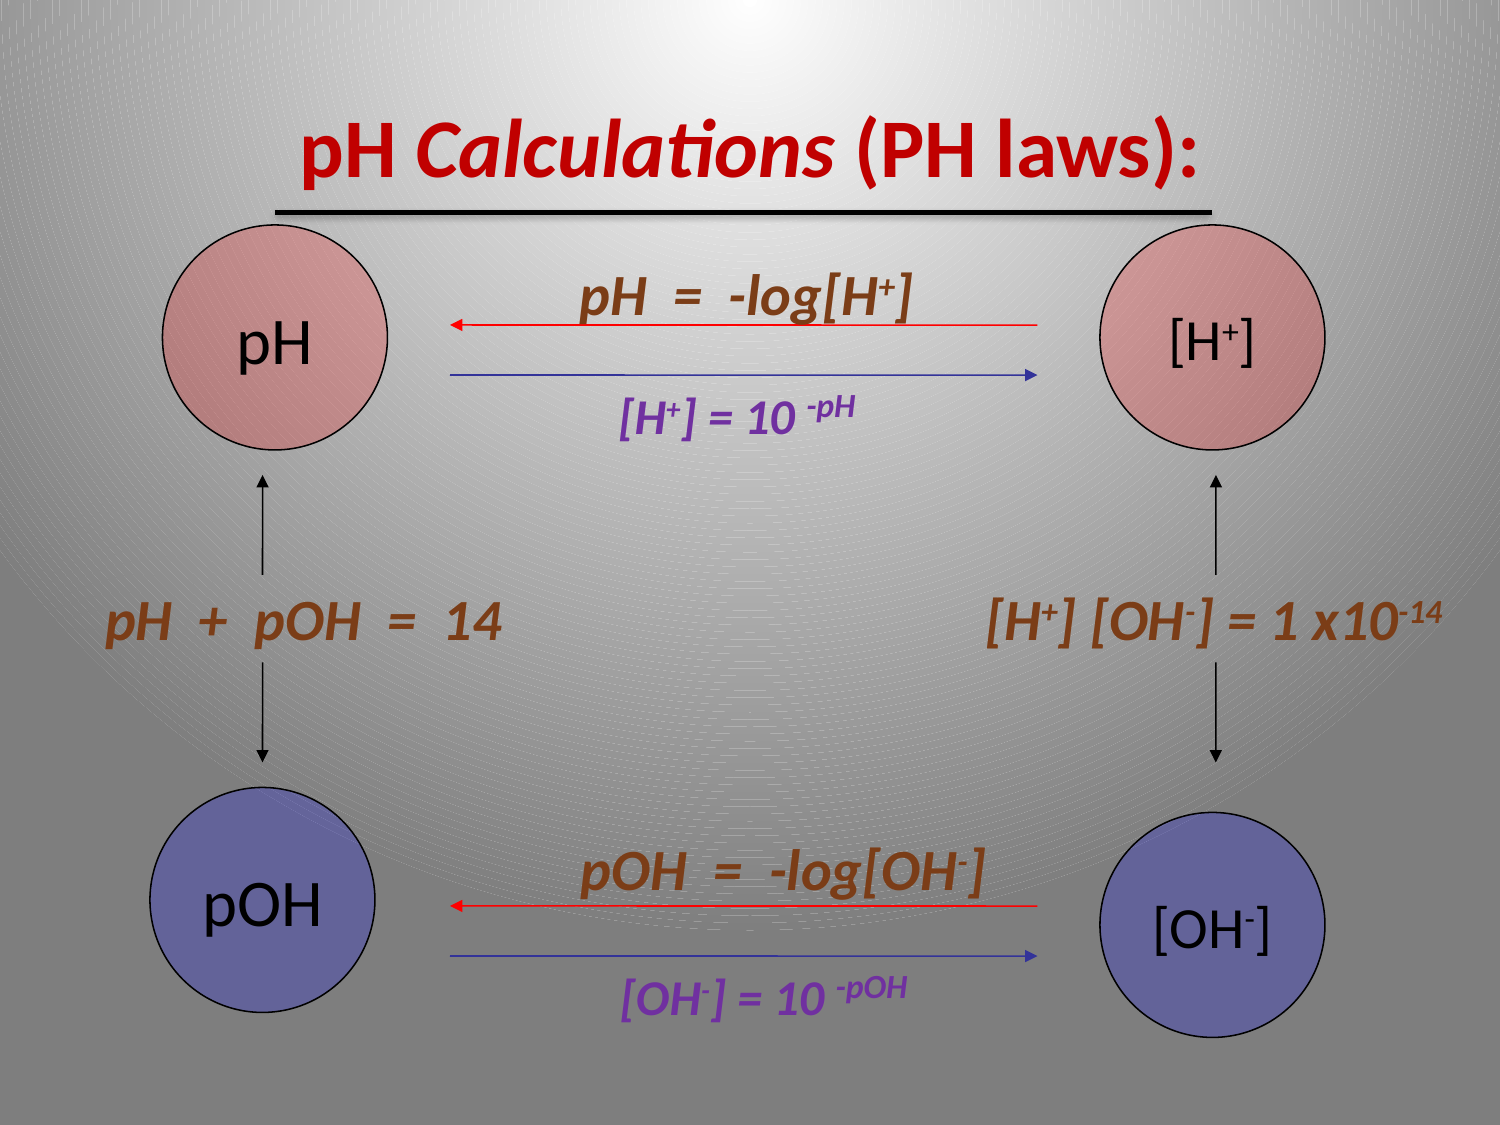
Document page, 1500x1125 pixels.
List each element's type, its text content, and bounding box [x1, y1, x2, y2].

text_box [1209, 662, 1223, 763]
text_box [OH-] = 10 -pOH [605, 950, 923, 1035]
text_box [1209, 474, 1223, 575]
text_box [H+] = 10 -pH [603, 369, 871, 454]
text_box [OH-] [1099, 812, 1325, 1038]
text_box [H+] [OH-] = 1 x10-14 [970, 575, 1458, 660]
text_box pOH = -log[OH-] [565, 825, 1002, 910]
text_box [450, 899, 565, 913]
text_box [256, 474, 269, 575]
text_box [256, 662, 269, 763]
text_box pH + pOH = 14 [90, 575, 517, 660]
text_box [923, 949, 1038, 963]
text_box pOH [149, 787, 375, 1013]
text_box [871, 368, 1038, 382]
text_box [450, 318, 564, 332]
text_box [H+] [1099, 224, 1325, 450]
text_box pH [162, 224, 388, 450]
title pH Calculations (PH laws): [112, 50, 1388, 238]
text_box pH = -log[H+] [564, 249, 930, 335]
